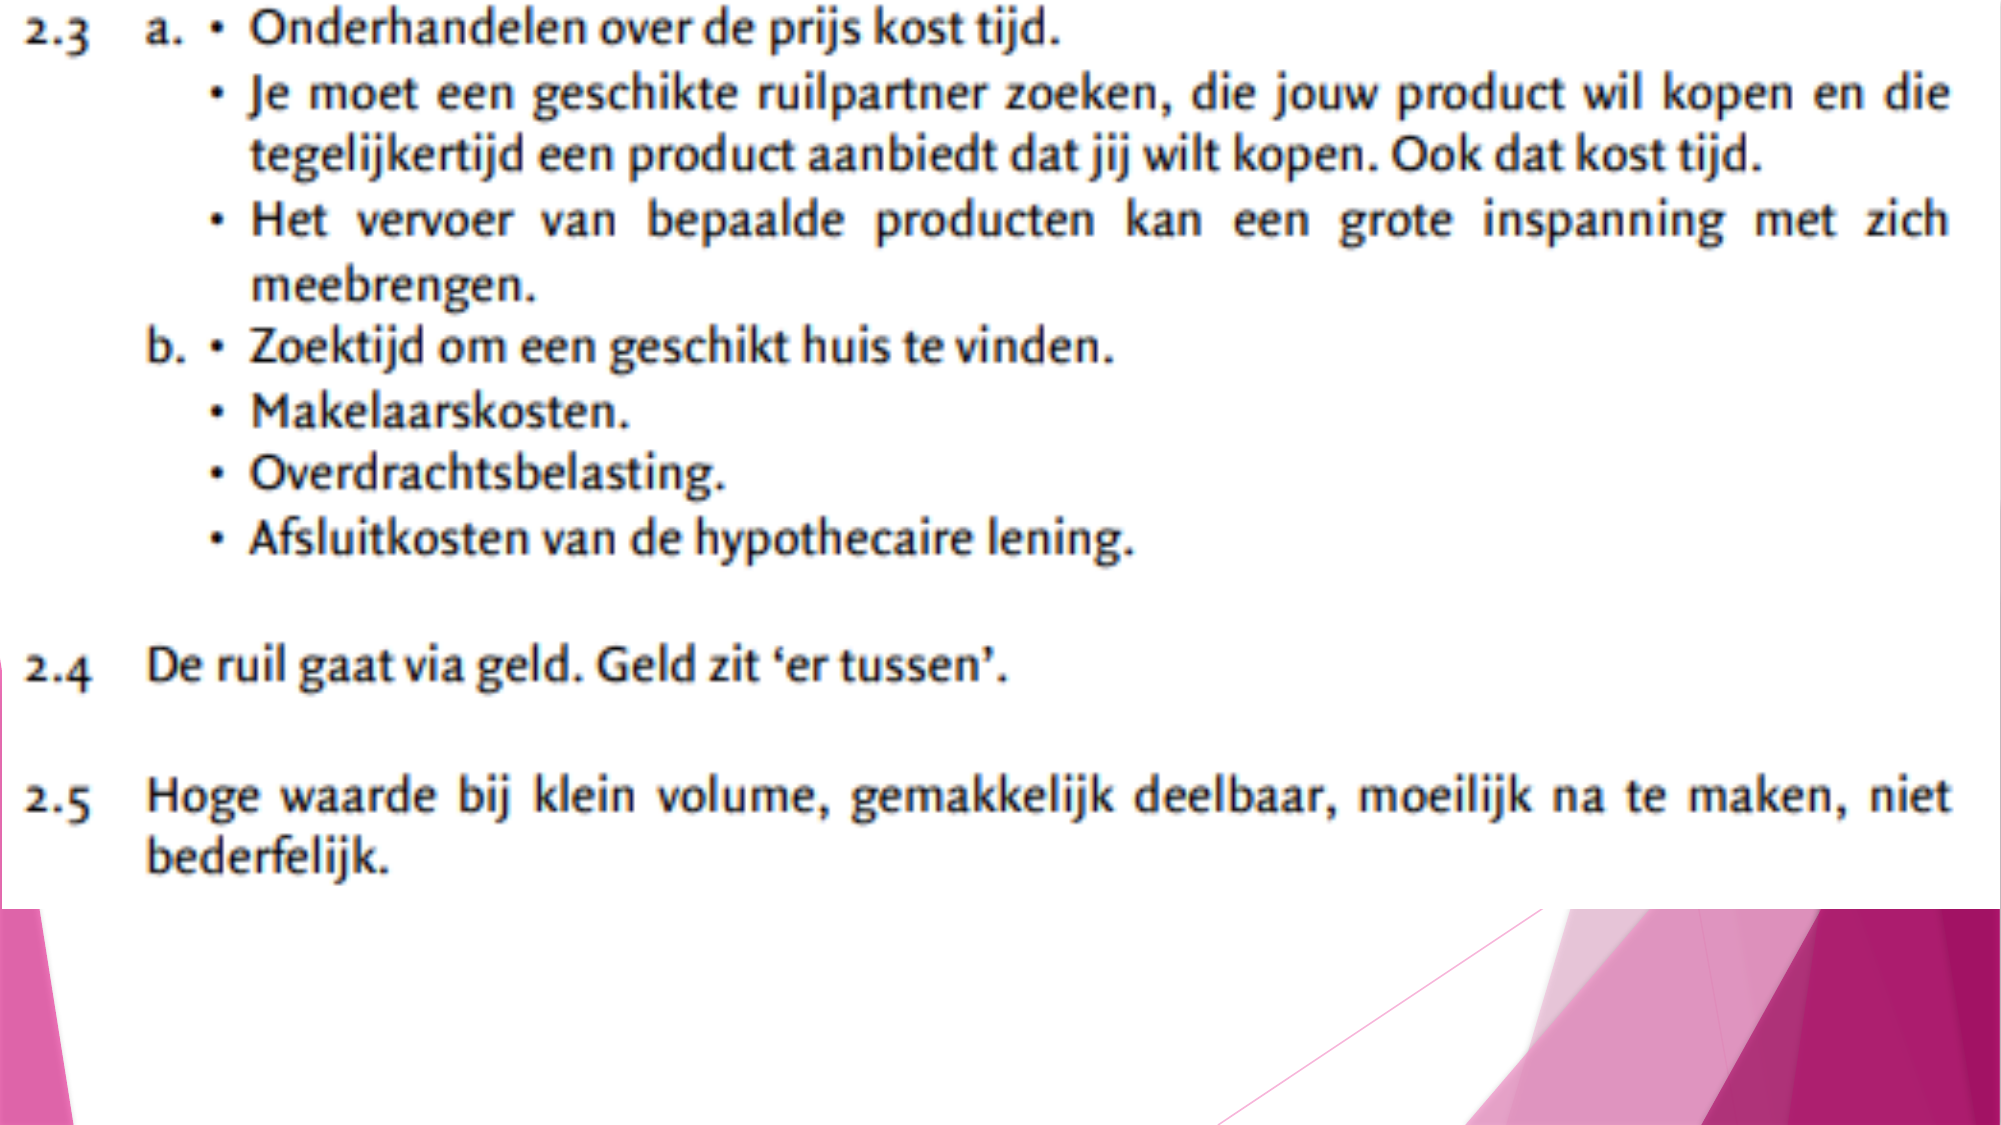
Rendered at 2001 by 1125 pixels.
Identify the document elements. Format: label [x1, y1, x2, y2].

picture [1, 0, 2000, 910]
